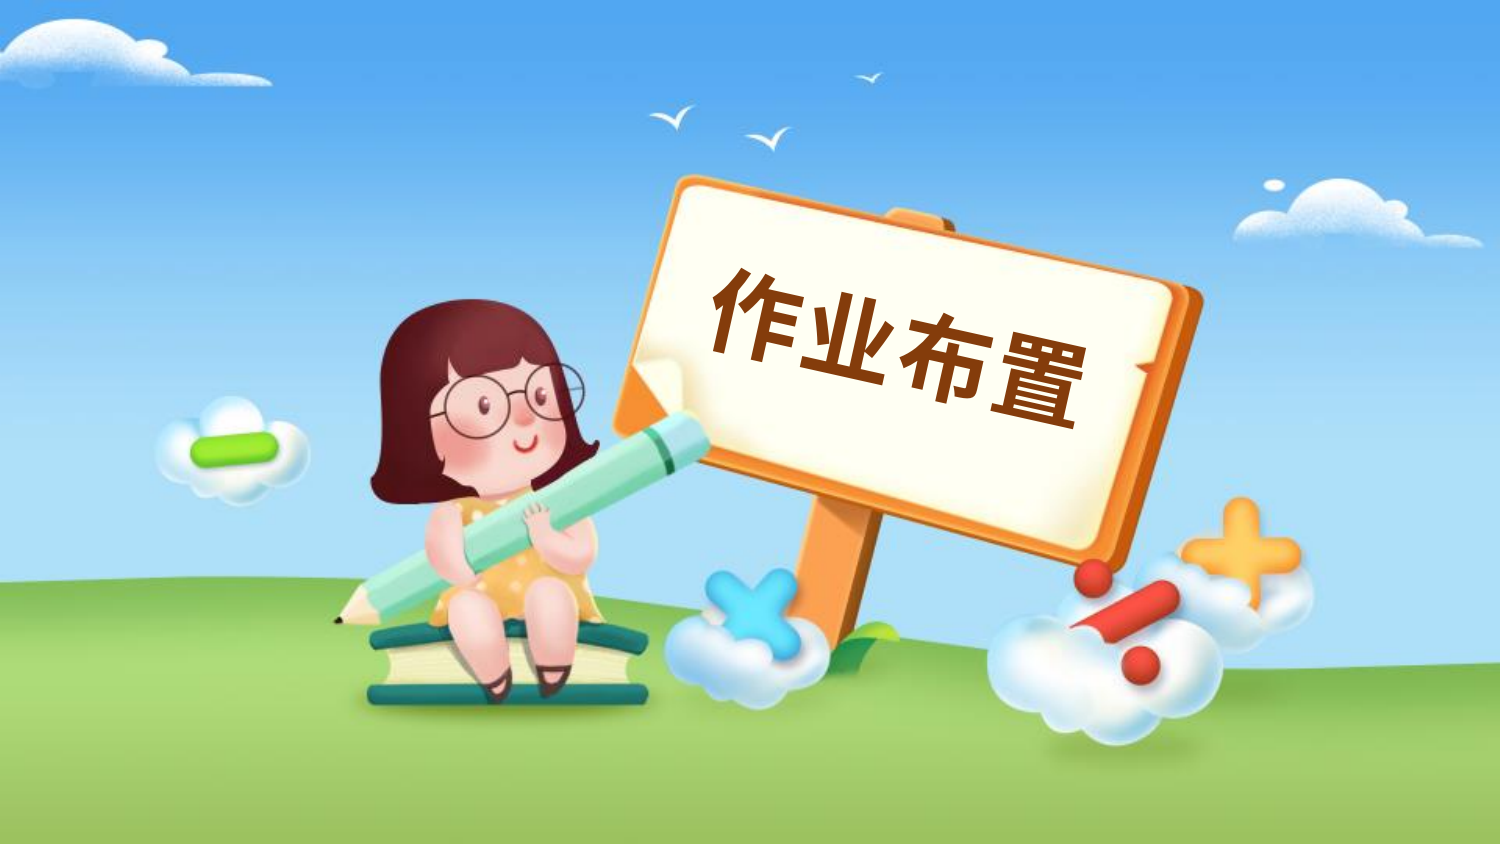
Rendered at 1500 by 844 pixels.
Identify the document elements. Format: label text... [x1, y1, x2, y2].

text_box 作业布置 [588, 191, 1207, 502]
picture [0, 0, 1500, 844]
